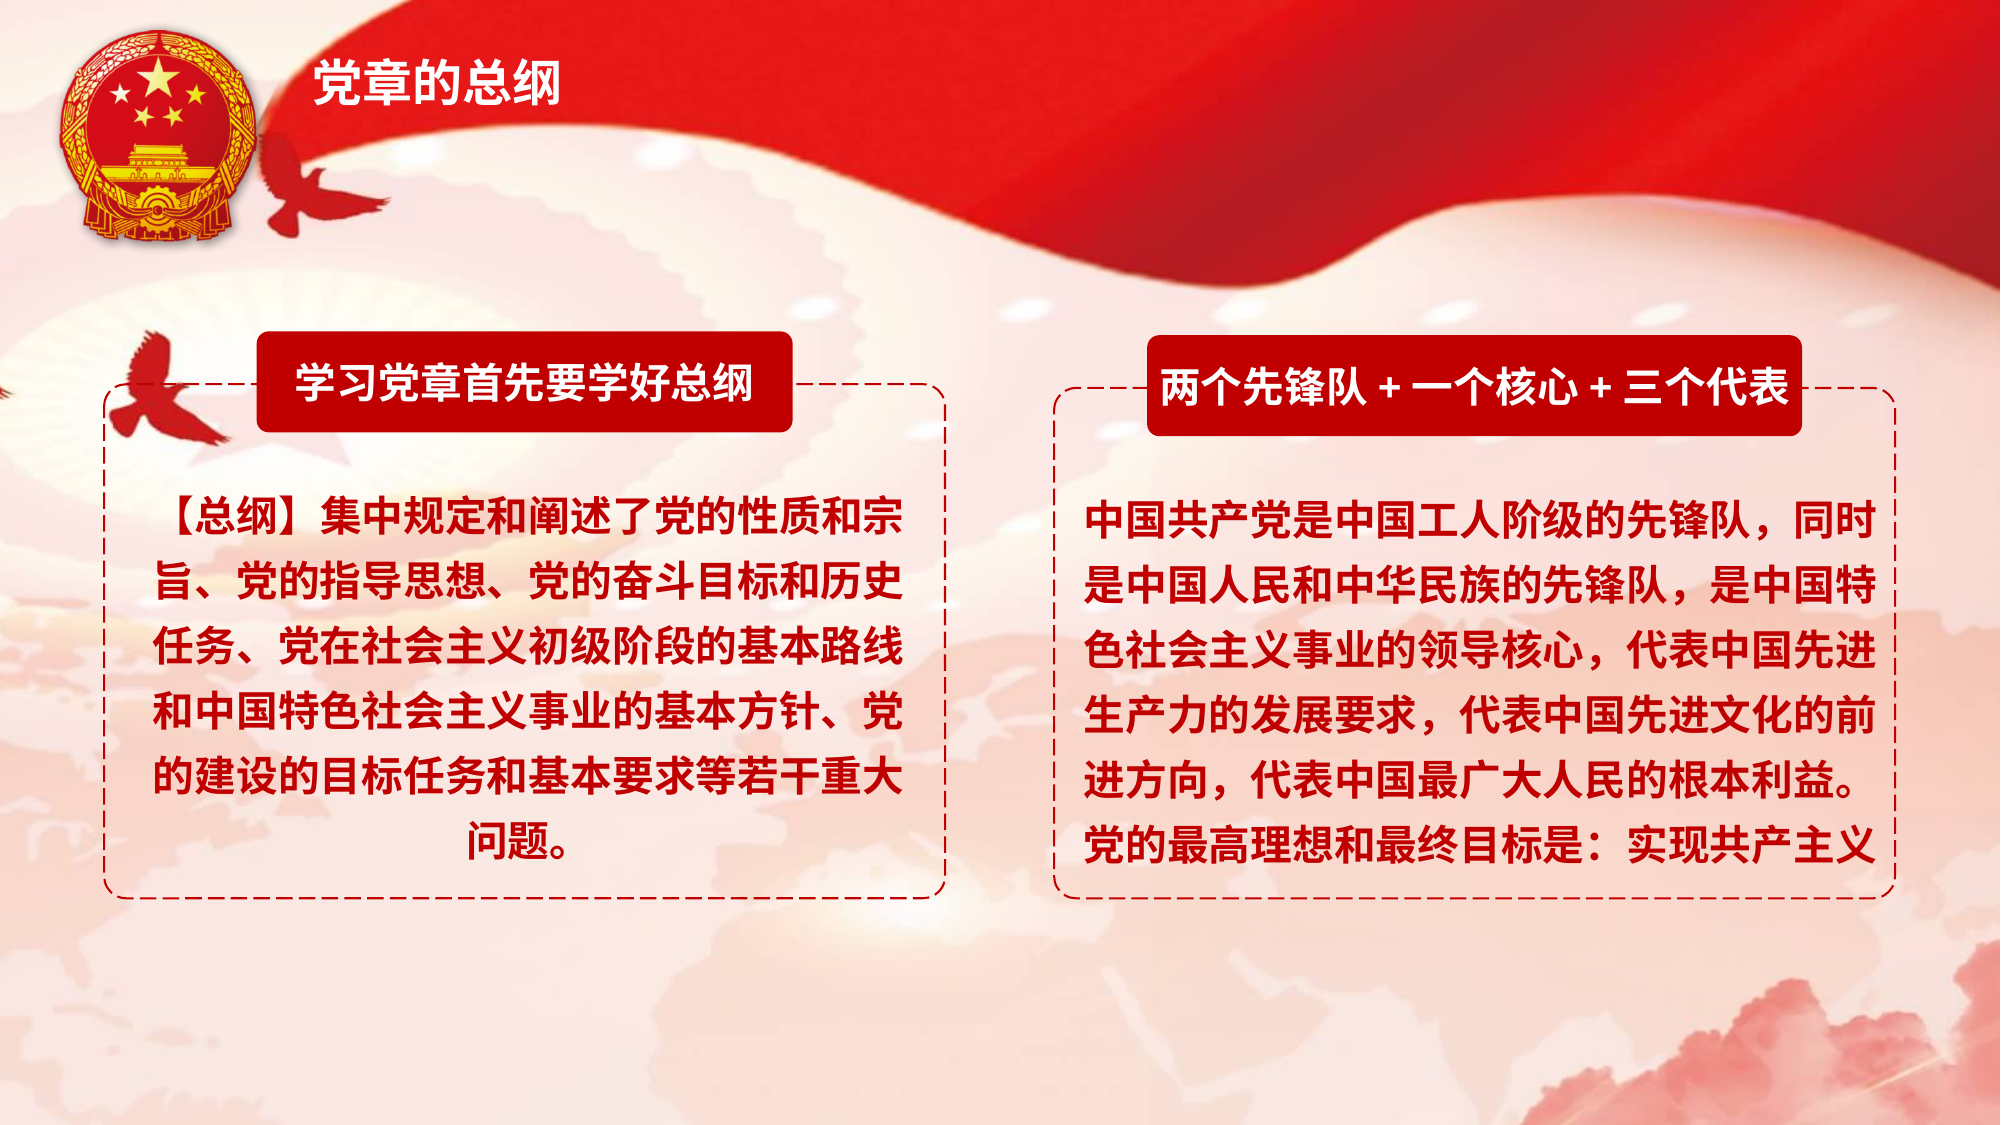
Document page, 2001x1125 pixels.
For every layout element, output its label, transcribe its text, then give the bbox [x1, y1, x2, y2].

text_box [104, 331, 946, 899]
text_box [1054, 335, 1896, 899]
picture [0, 0, 2000, 1125]
text_box 党章的总纲 [297, 44, 1633, 120]
